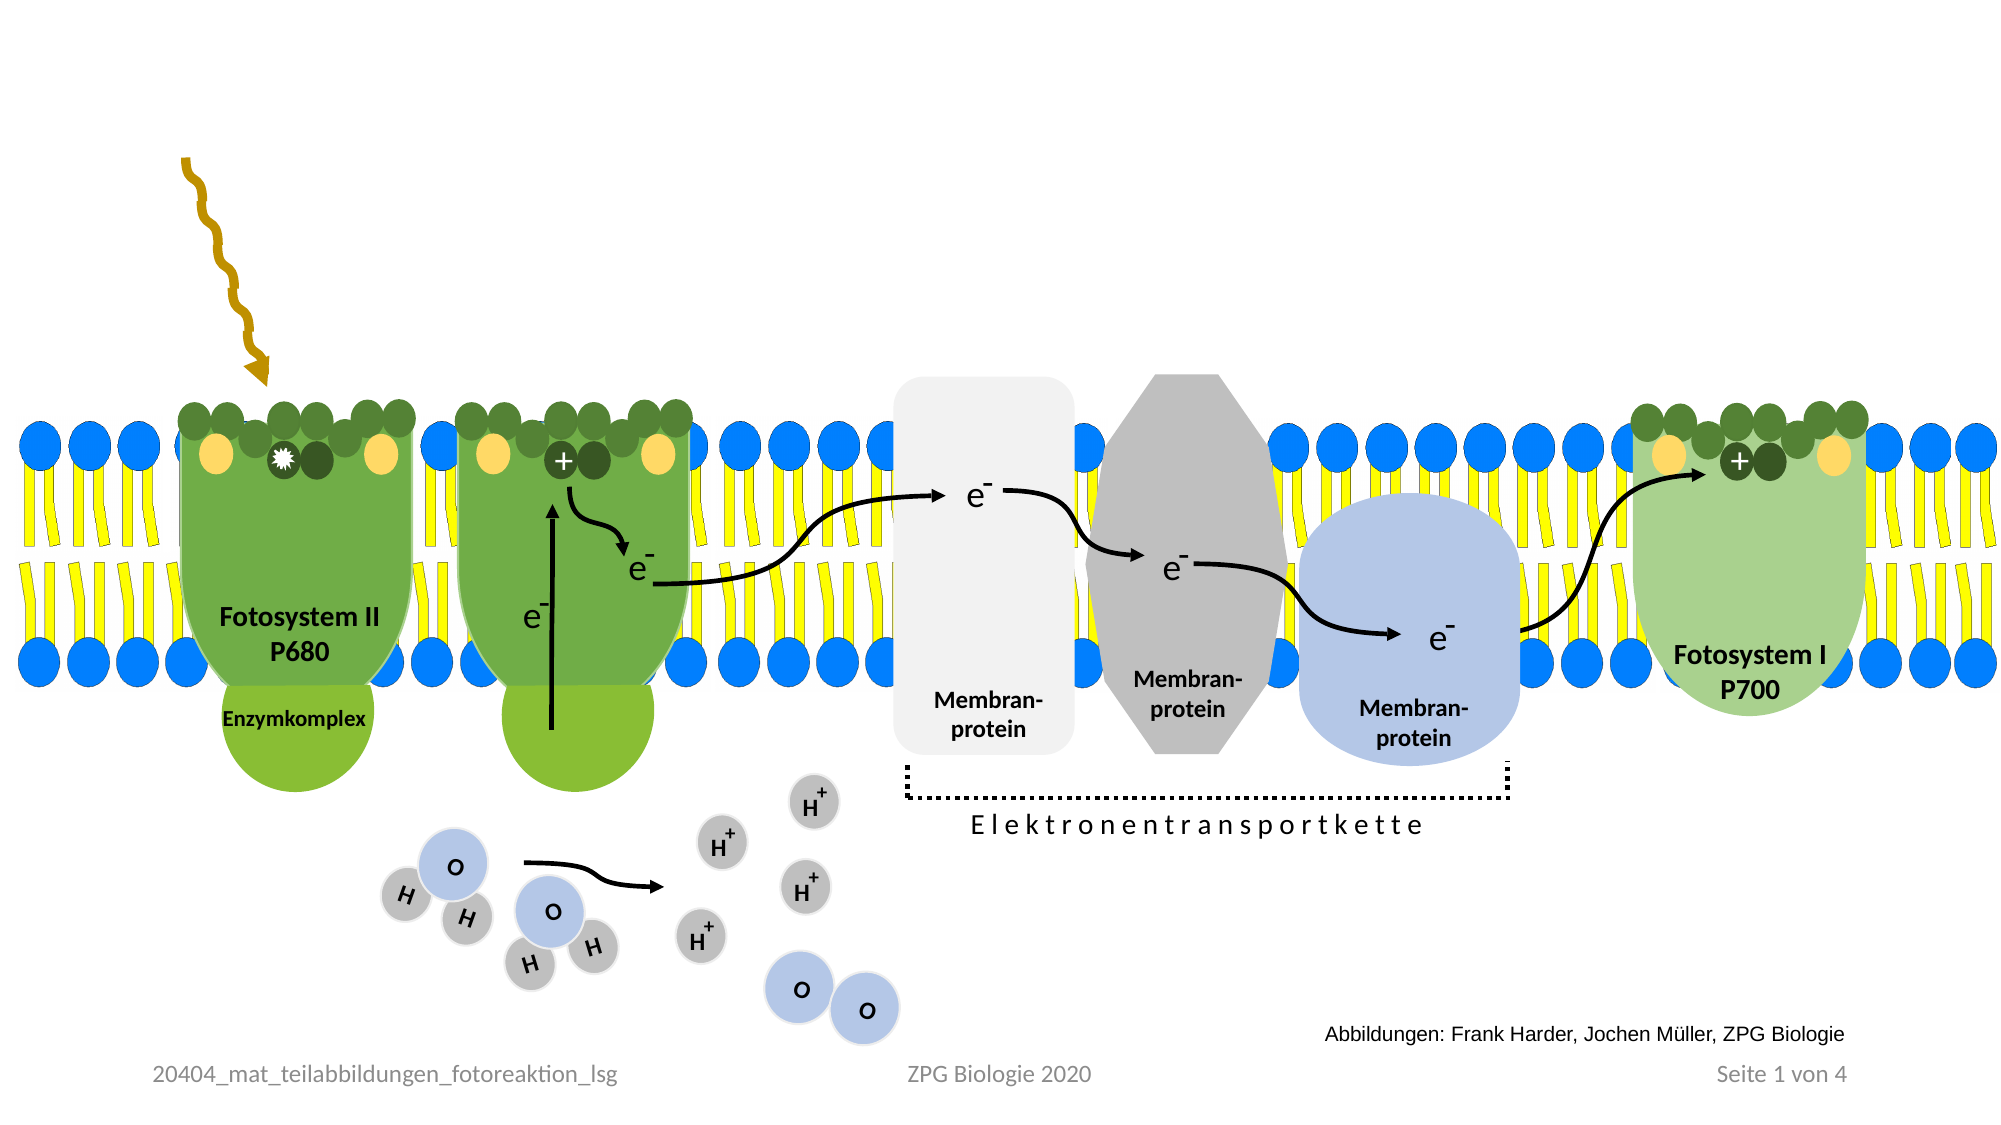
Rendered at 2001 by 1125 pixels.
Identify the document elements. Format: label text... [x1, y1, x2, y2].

slide_number 20404_mat_teilabbildungen_fotoreaktion_lsg [137, 1042, 648, 1103]
text_box Abbildungen: Frank Harder, Jochen Müller, ZPG Biologie [1310, 1035, 1878, 1053]
slide_number Seite 1 von 4 [1412, 1053, 1863, 1103]
footer ZPG Biologie 2020 [662, 1042, 1338, 1103]
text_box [15, 192, 2000, 1035]
